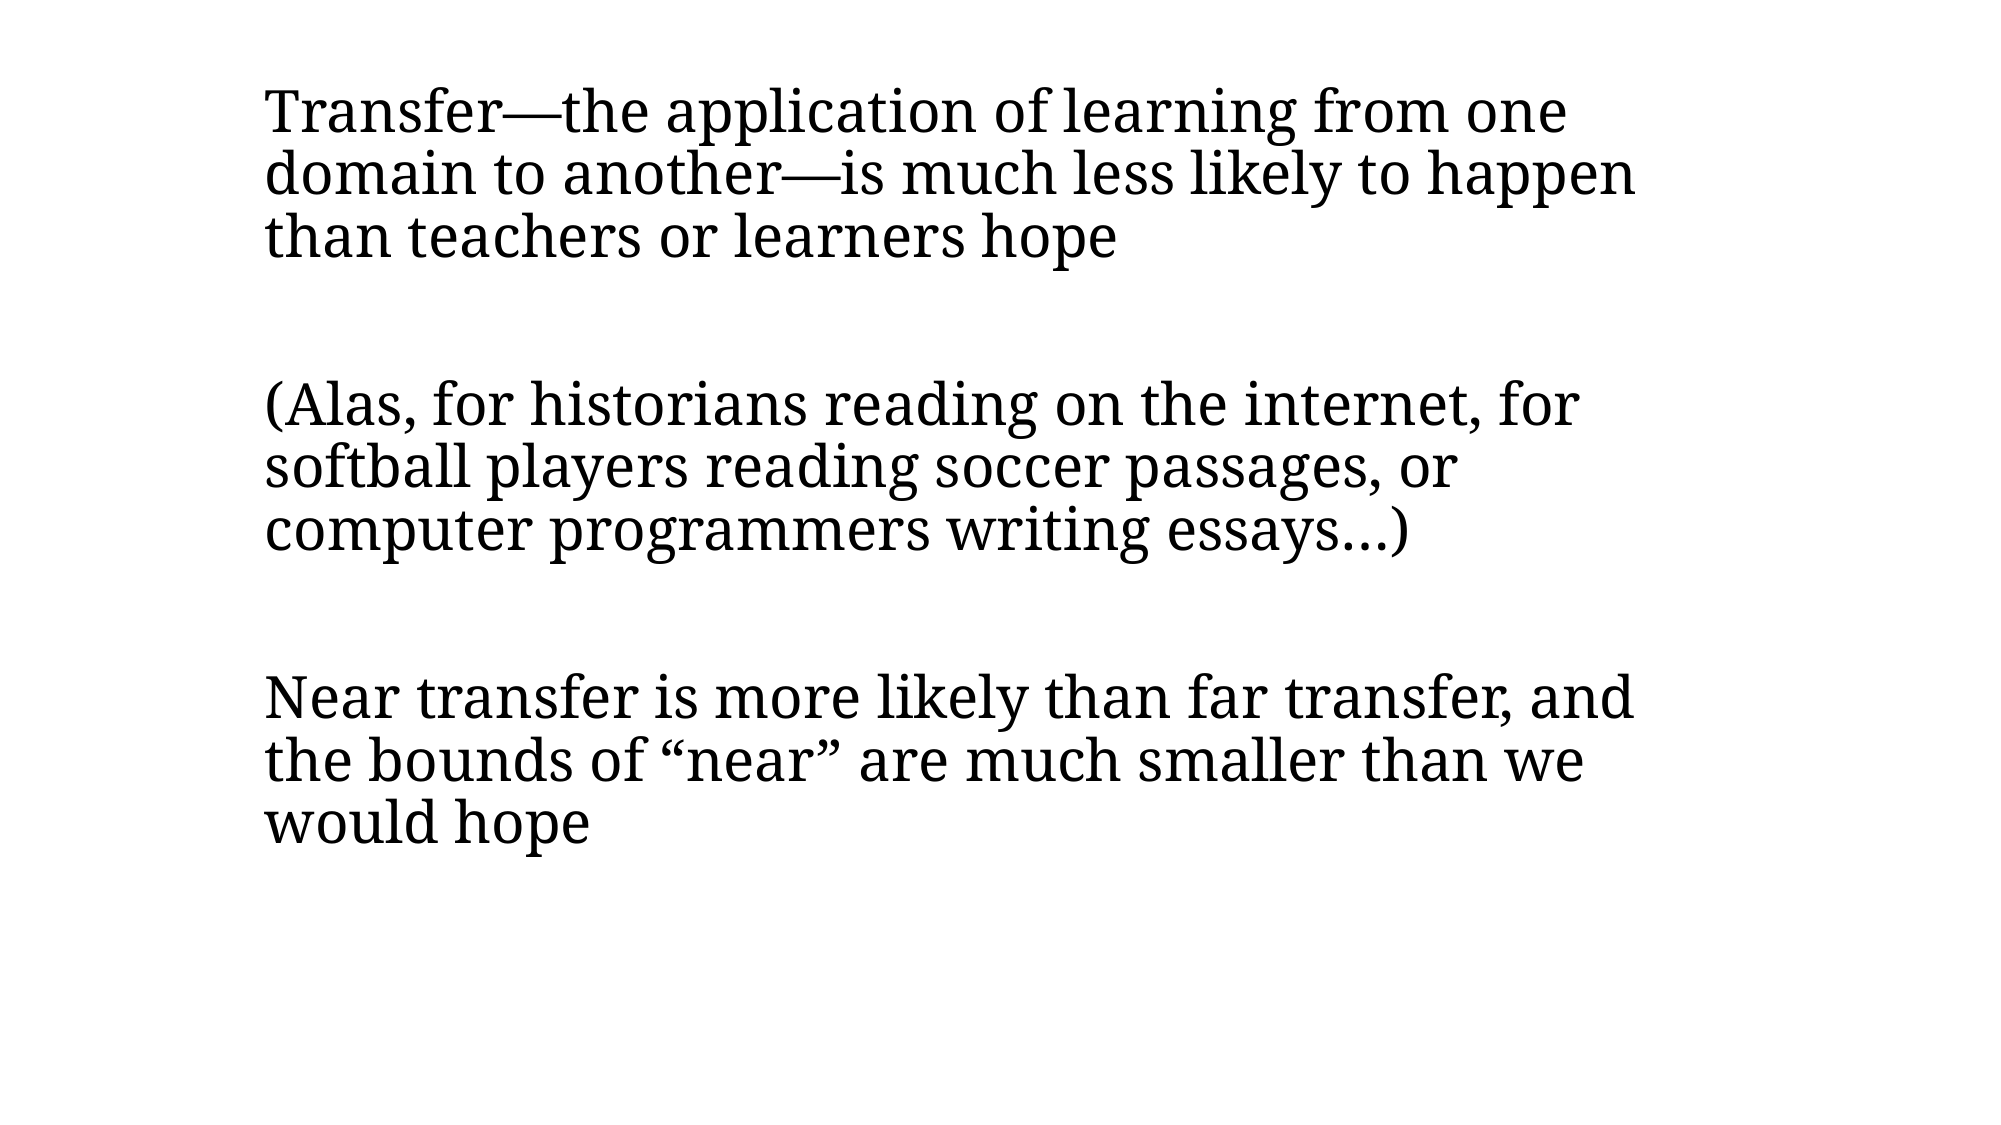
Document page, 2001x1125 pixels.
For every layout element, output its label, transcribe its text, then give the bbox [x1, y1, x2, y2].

list Transfer—the application of learning from one domain to another—is much less likely to happen than teachers or learners hope (Alas, for historians reading on the internet, for softball players reading soccer passages, or computer programmers writing essays…) Near transfer is more likely than far transfer, and the bounds of “near” are much smaller than we would hope [249, 74, 1750, 986]
